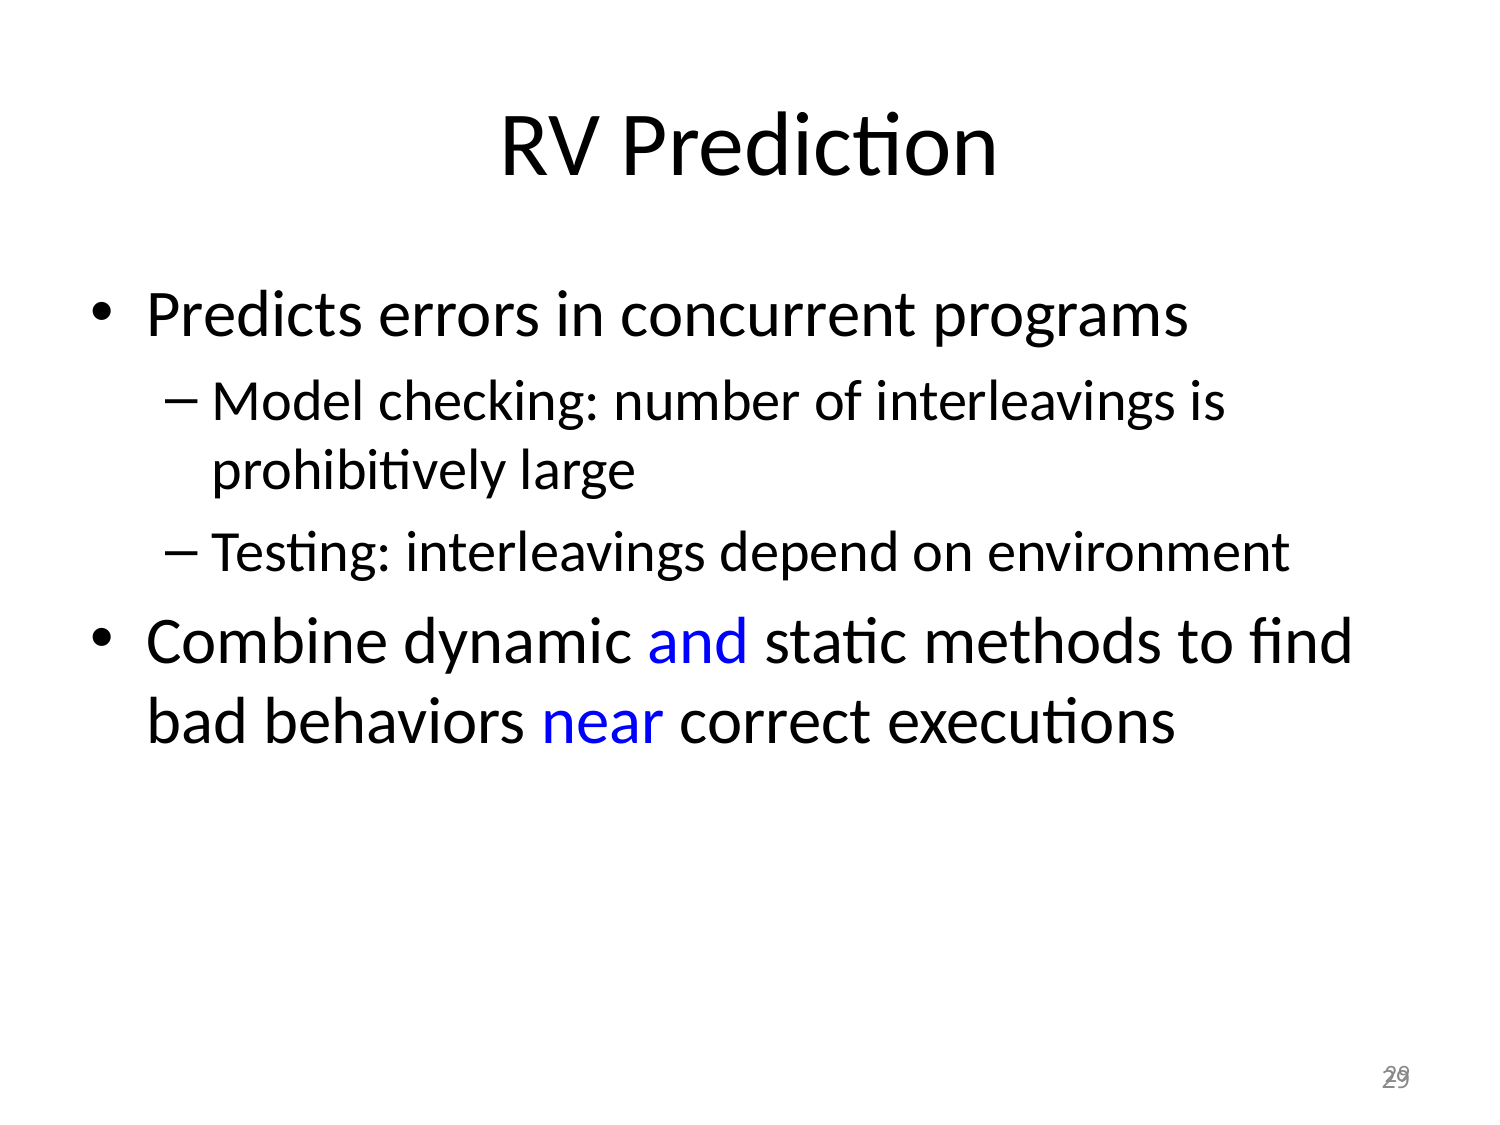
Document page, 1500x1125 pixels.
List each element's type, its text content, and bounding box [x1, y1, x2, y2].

title RV Prediction [75, 45, 1425, 233]
list Predicts errors in concurrent programs Model checking: number of interleavings is prohibitively large Testing: interleavings depend on environment Combine dynamic and static methods to find bad behaviors near correct executions [75, 262, 1425, 1005]
text_box 29 [1378, 1058, 1425, 1103]
slide_number 29 [1074, 1042, 1425, 1103]
